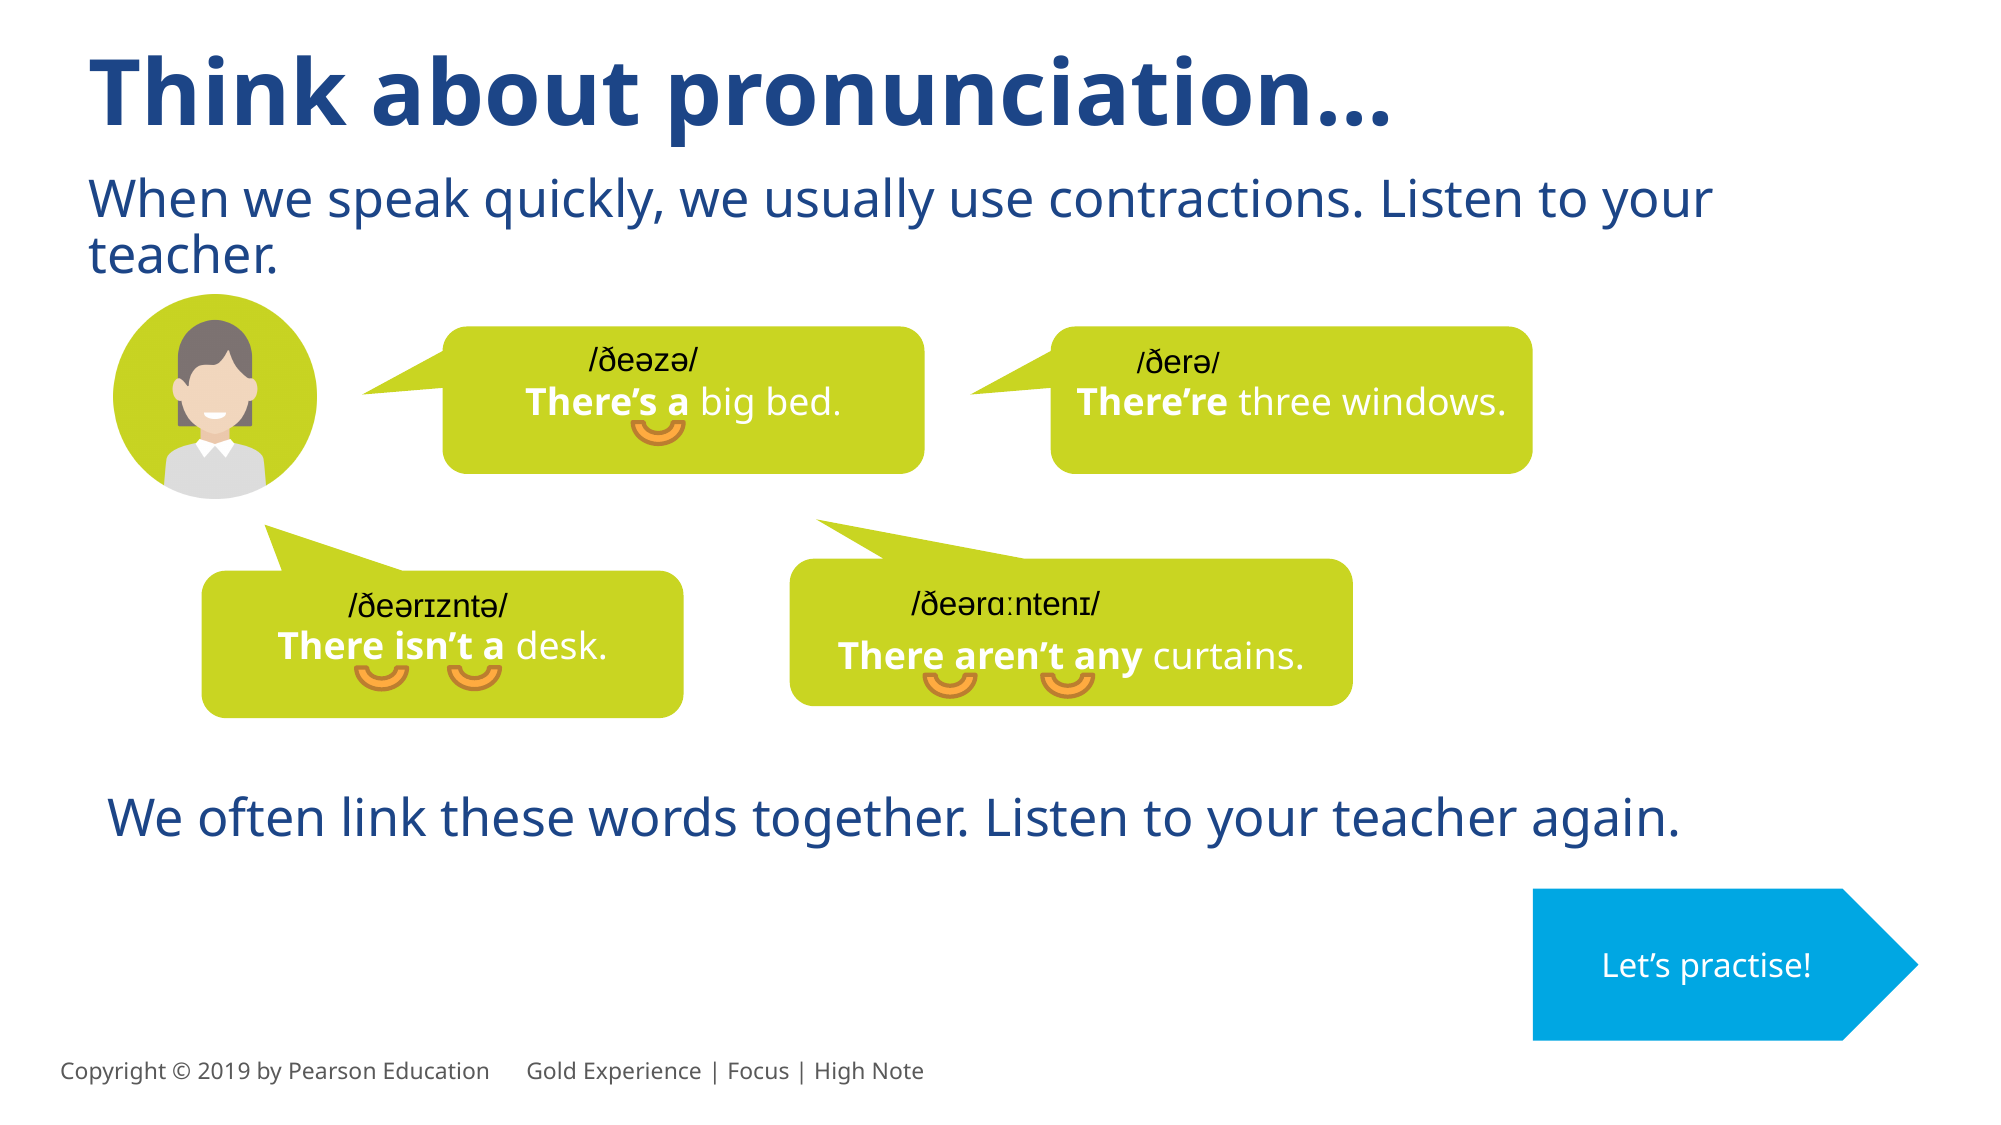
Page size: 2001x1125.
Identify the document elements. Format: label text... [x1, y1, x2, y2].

text_box Think about pronunciation… [73, 39, 1716, 165]
text_box There isn’t a desk. [199, 522, 686, 721]
text_box [922, 672, 978, 699]
text_box When we speak quickly, we usually use contractions. Listen to your teacher. [73, 165, 1847, 293]
text_box /ðeərɑːntenɪ/ [896, 574, 1116, 630]
text_box /ðeəzə/ [574, 330, 714, 385]
footer Copyright © 2019 by Pearson Education Gold Experience | Focus | High Note [45, 1040, 1084, 1101]
text_box [354, 665, 410, 692]
text_box There aren’t any curtains. [787, 517, 1355, 709]
text_box There’re three windows. [968, 324, 1535, 477]
text_box [446, 665, 503, 692]
text_box There’s a big bed. [360, 324, 927, 477]
text_box We often link these words together. Listen to your teacher again. [92, 784, 1787, 856]
text_box Let’s practise! [1530, 886, 1921, 1043]
text_box /ðerə/ [1122, 332, 1235, 388]
picture [112, 294, 317, 499]
text_box /ðeərɪzntə/ [333, 576, 524, 632]
text_box [630, 420, 686, 447]
text_box [1040, 672, 1096, 699]
